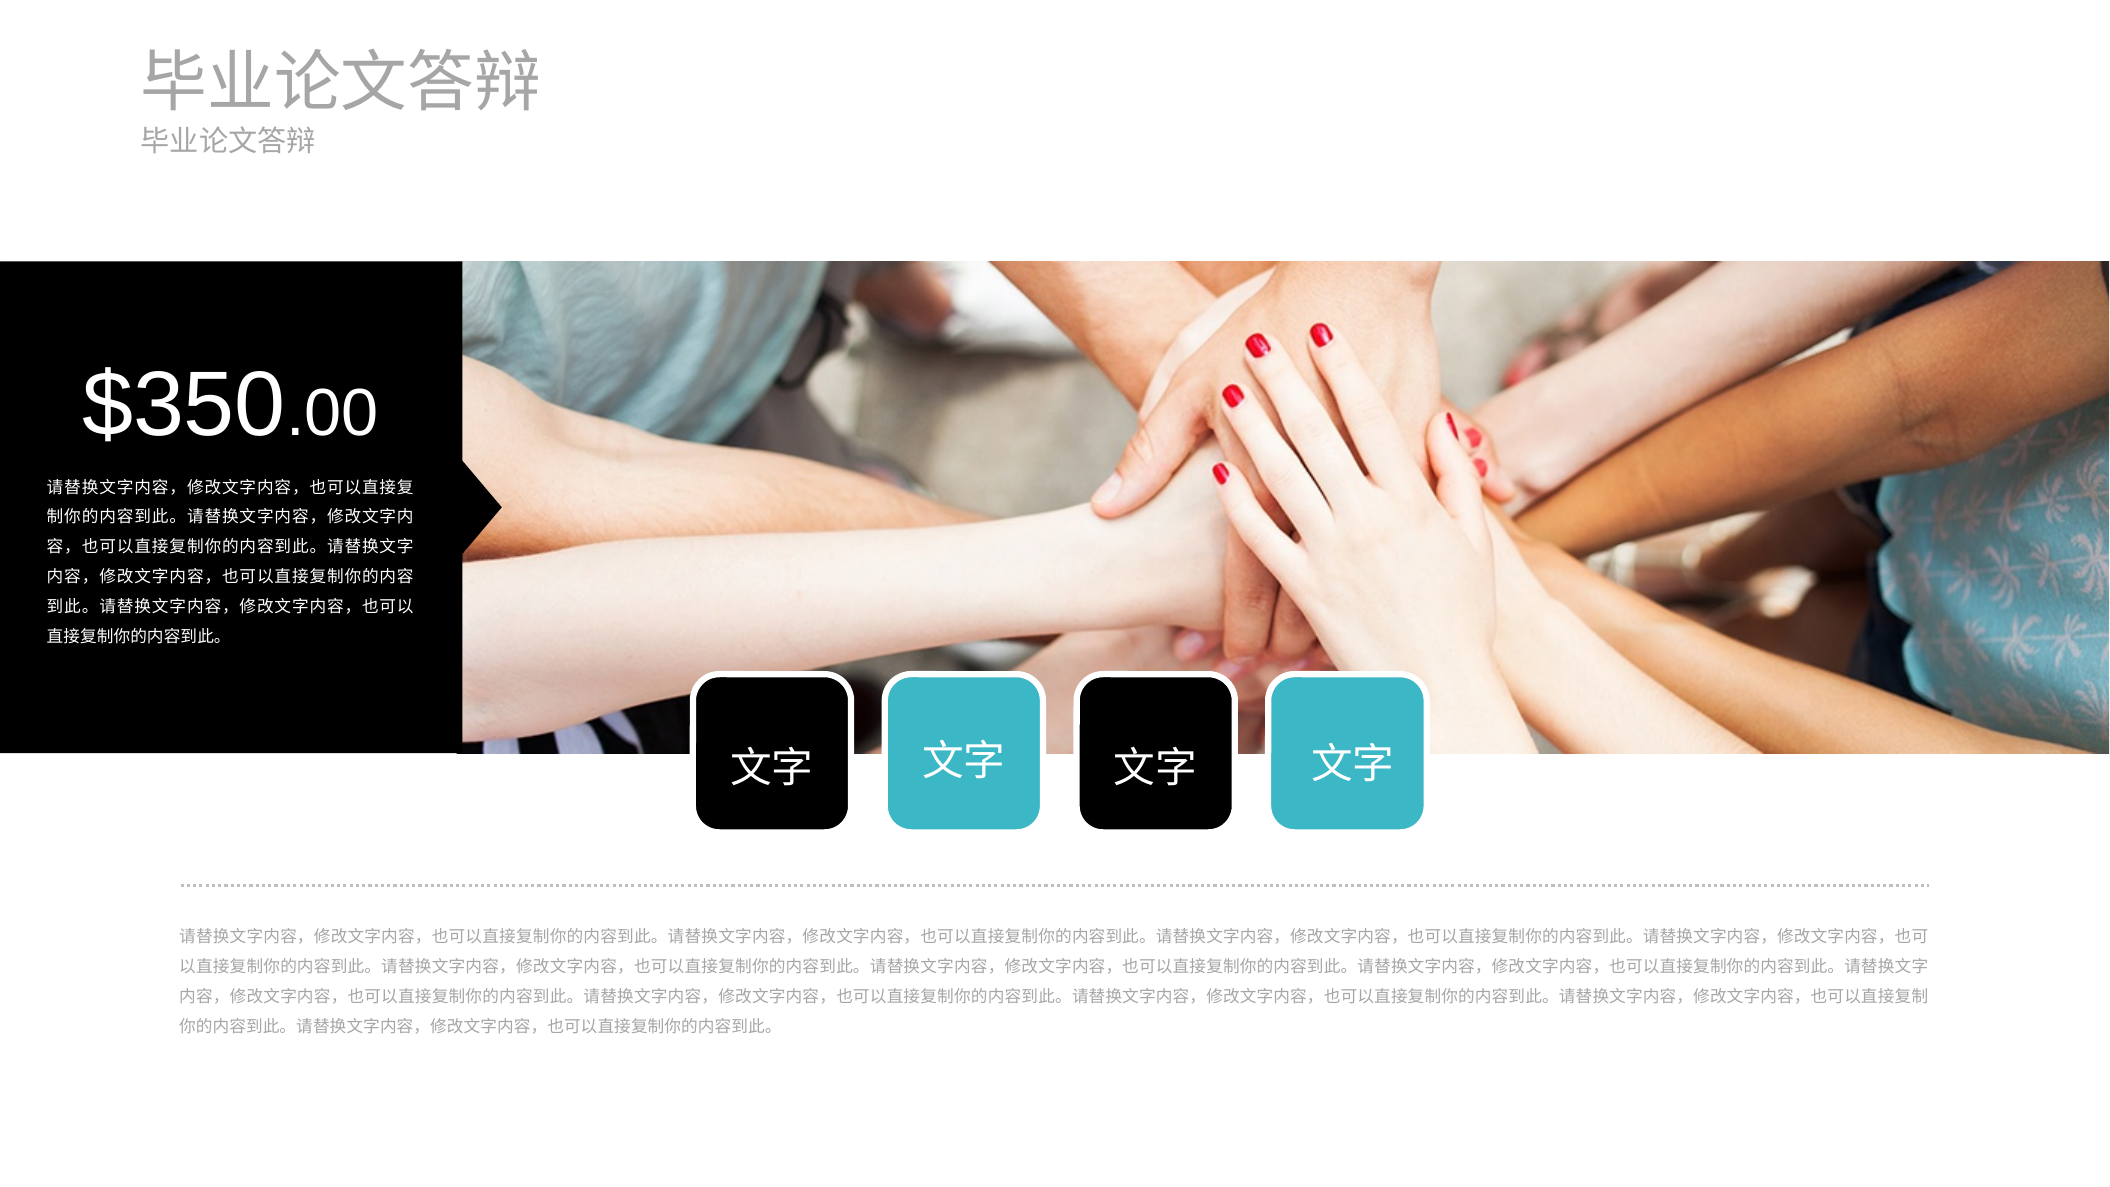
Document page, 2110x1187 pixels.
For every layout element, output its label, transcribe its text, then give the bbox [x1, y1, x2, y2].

text_box 文字 [883, 673, 1045, 834]
text_box 毕业论文答辩 [140, 38, 789, 119]
text_box [456, 260, 2110, 754]
text_box 请替换文字内容，修改文字内容，也可以直接复制你的内容到此。请替换文字内容，修改文字内容，也可以直接复制你的内容到此。请替换文字内容，修改文字内容，也可以直接复制你的内容到此。请替换文字内容，修改文字内容，也可以直接复制你的内容到此。请替换文字内容，修改文字内容，也可以直接复制你的内容到此。请替换文字内容，修改文字内容，也可以直接复制你的内容到此。请替换文字内容，修改文字内容，也可以直接复制你的内容到此。请替换文字内容，修改文字内容，也可以直接复制你的内容到此。请替换文字内容，修改文字内容，也可以直接复制你的内容到此。请替换文字内容，修改文字内容，也可以直接复制你的内容到此。请替换文字内容，修改文字内容，也可以直接复制你的内容到此。请替换文字内容，修改文字内容，也可以直接复制你的内容到此。 [179, 916, 1931, 1036]
text_box 文字 [1075, 673, 1236, 834]
text_box 毕业论文答辩 [140, 122, 602, 158]
text_box 文字 [1267, 673, 1428, 834]
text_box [0, 261, 502, 754]
text_box 文字 [691, 673, 853, 834]
